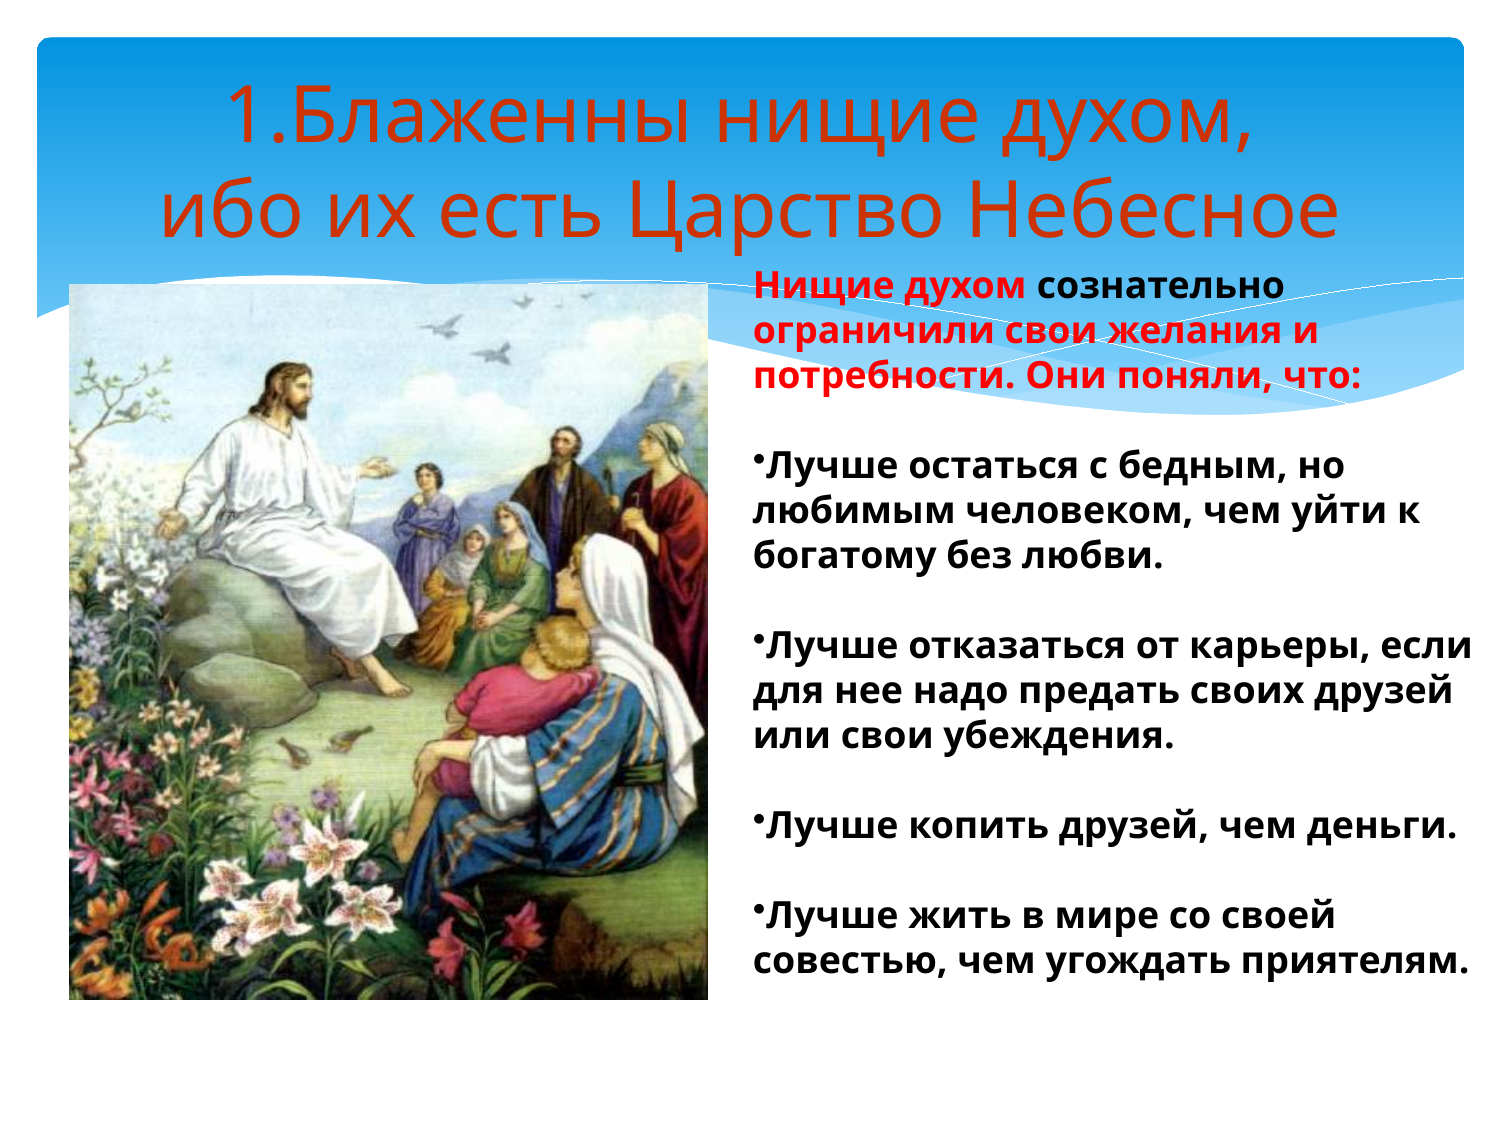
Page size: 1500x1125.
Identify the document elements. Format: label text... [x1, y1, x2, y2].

text_box Нищие духом сознательно ограничили свои желания и потребности. Они поняли, что: Лучше остаться с бедным, но любимым человеком, чем уйти к богатому без любви. Лучше отказаться от карьеры, если для нее надо предать своих друзей или свои убеждения. Лучше копить друзей, чем деньги. Лучше жить в мире со своей совестью, чем угождать приятелям. [738, 253, 1500, 1034]
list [69, 283, 708, 1000]
title 1.Блаженны нищие духом, ибо их есть Царство Небесное [75, 55, 1425, 261]
